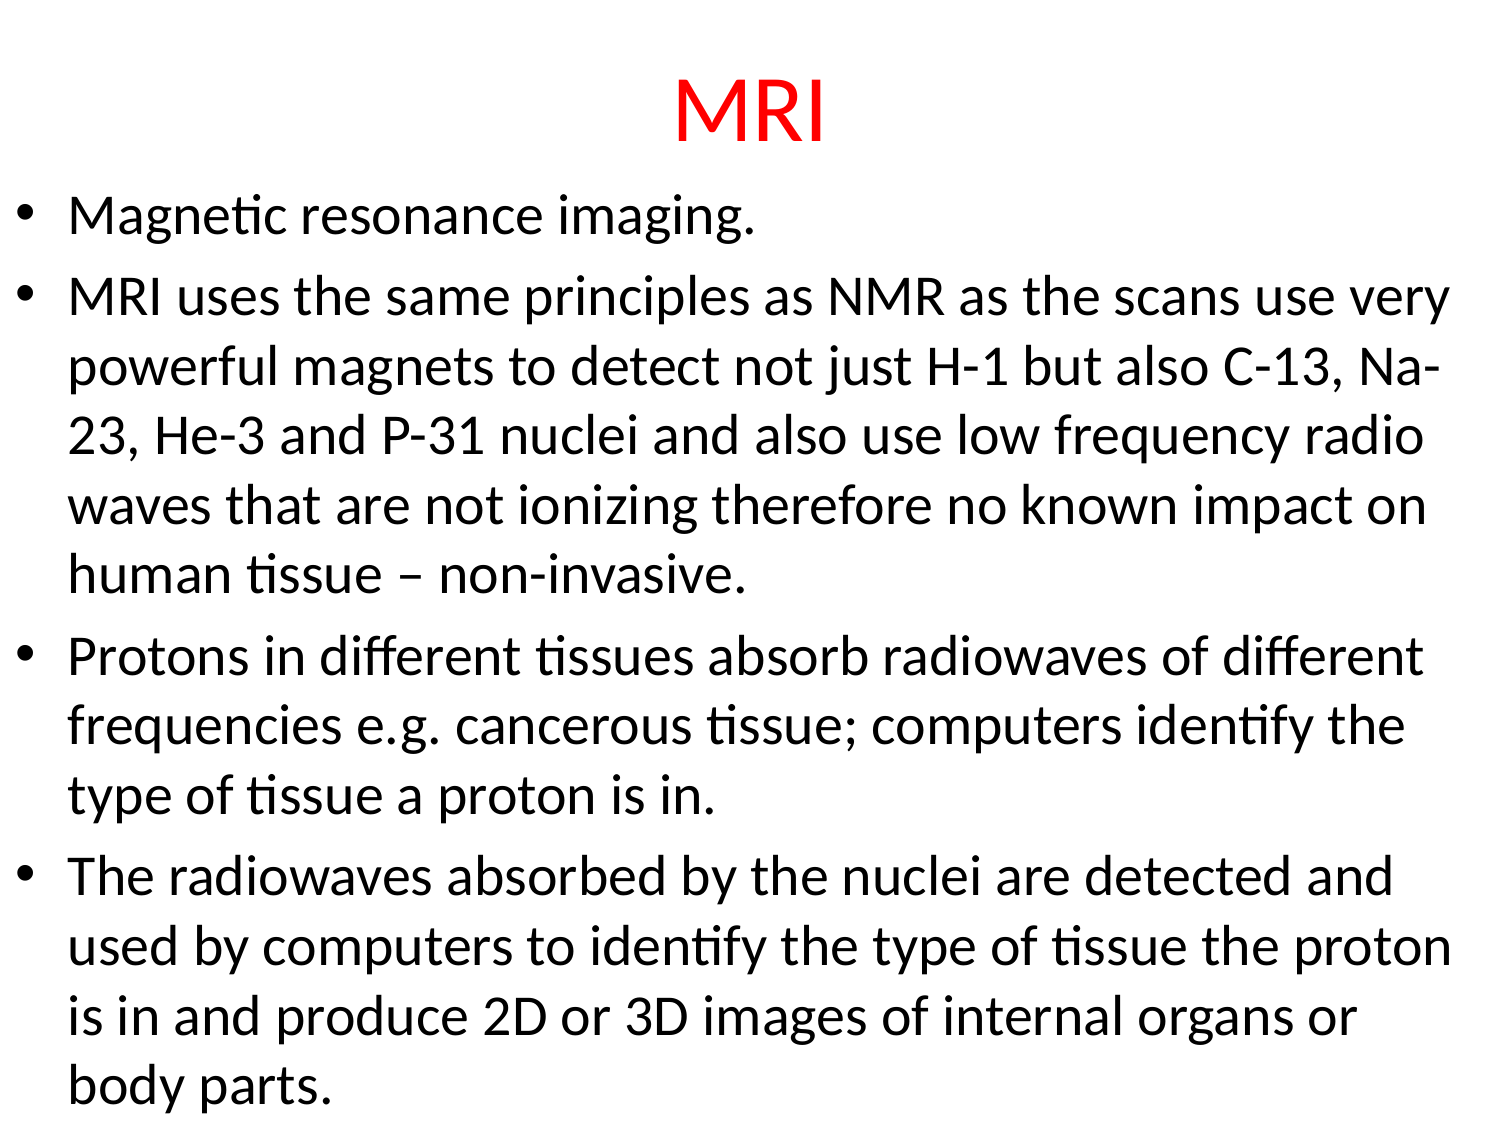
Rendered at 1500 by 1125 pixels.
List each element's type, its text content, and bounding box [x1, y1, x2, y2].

list Magnetic resonance imaging. MRI uses the same principles as NMR as the scans use very powerful magnets to detect not just H-1 but also C-13, Na-23, He-3 and P-31 nuclei and also use low frequency radio waves that are not ionizing therefore no known impact on human tissue – non-invasive. Protons in different tissues absorb radiowaves of different frequencies e.g. cancerous tissue; computers identify the type of tissue a proton is in. The radiowaves absorbed by the nuclei are detected and used by computers to identify the type of tissue the proton is in and produce 2D or 3D images of internal organs or body parts. [0, 168, 1500, 1125]
title MRI [75, 37, 1425, 168]
